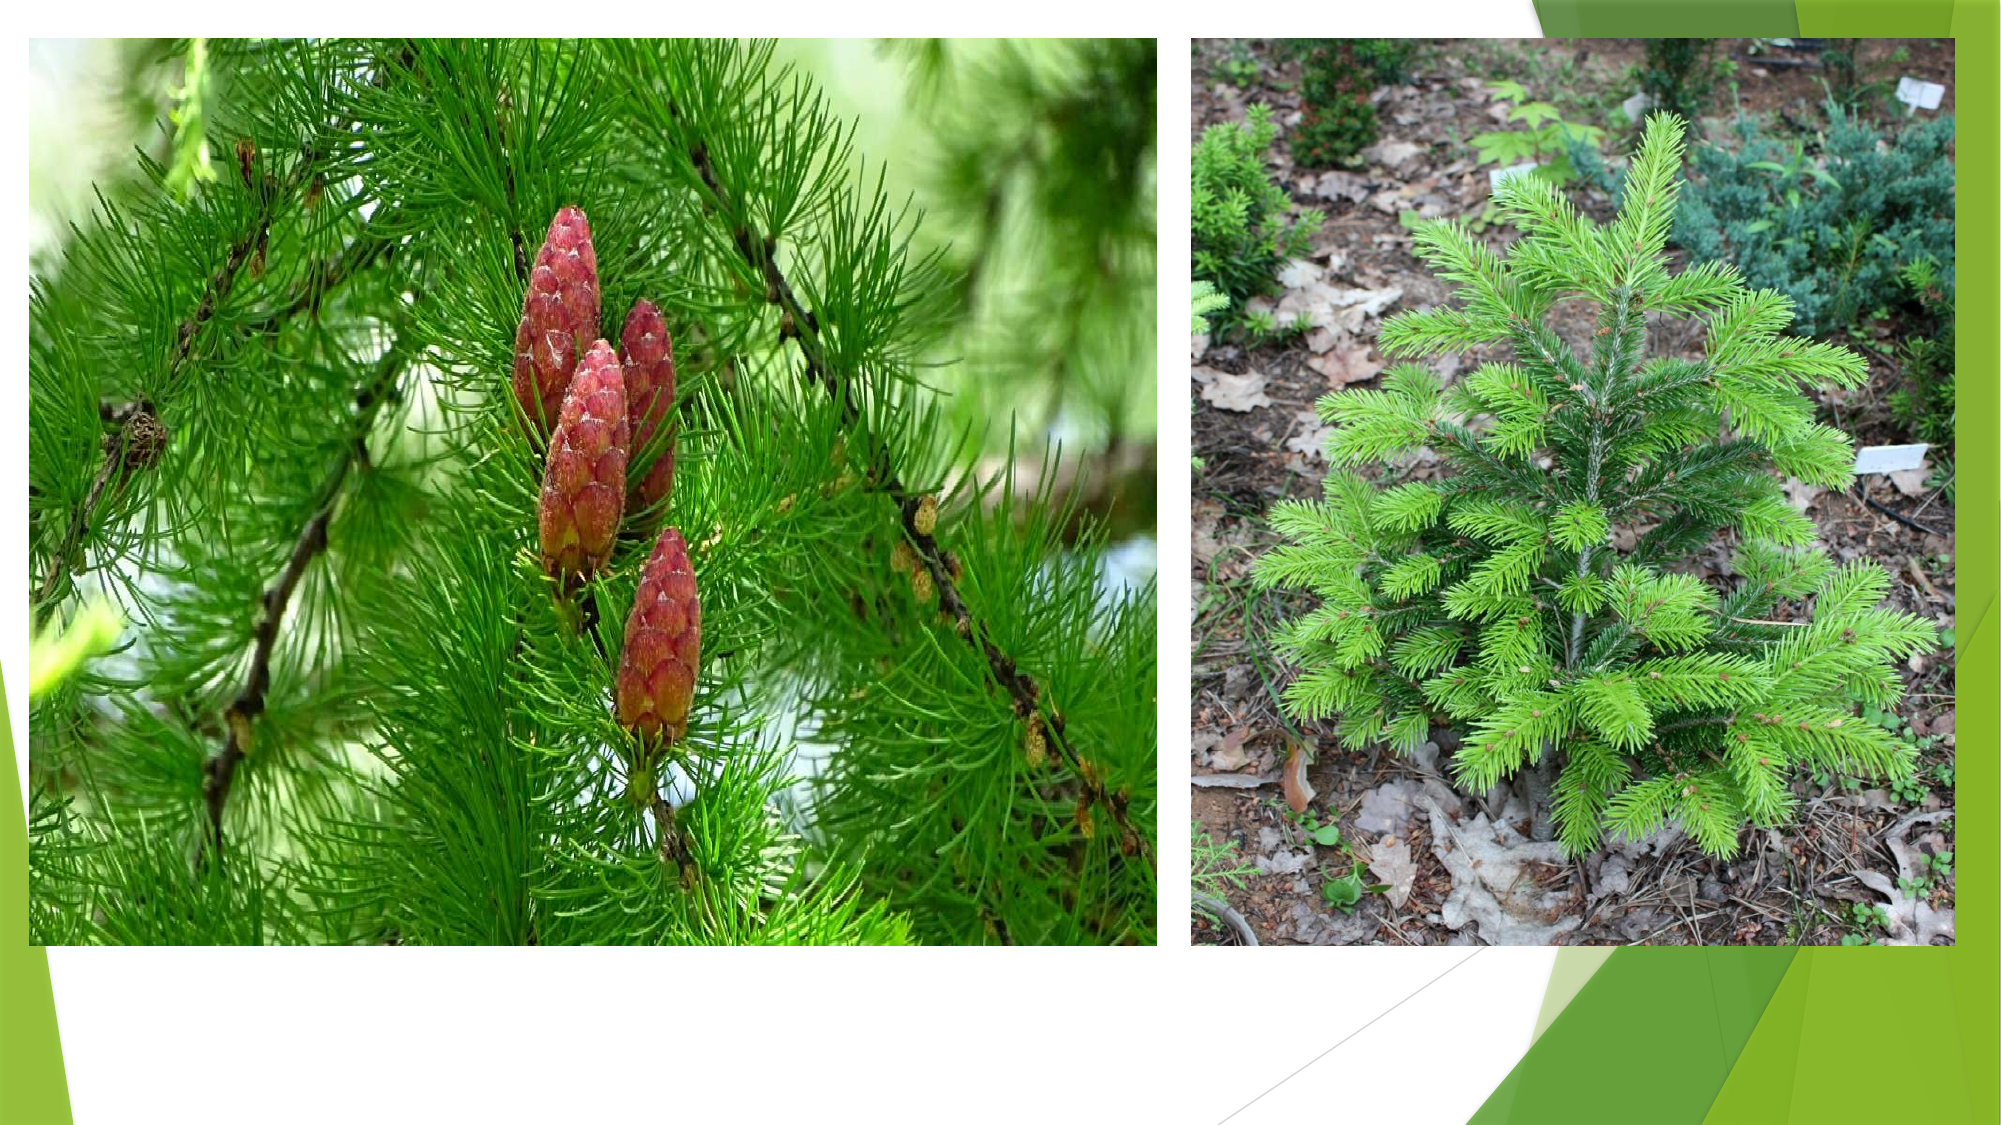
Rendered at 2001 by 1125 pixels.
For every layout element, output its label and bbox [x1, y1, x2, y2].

picture [28, 38, 1158, 946]
picture [1190, 38, 1955, 946]
